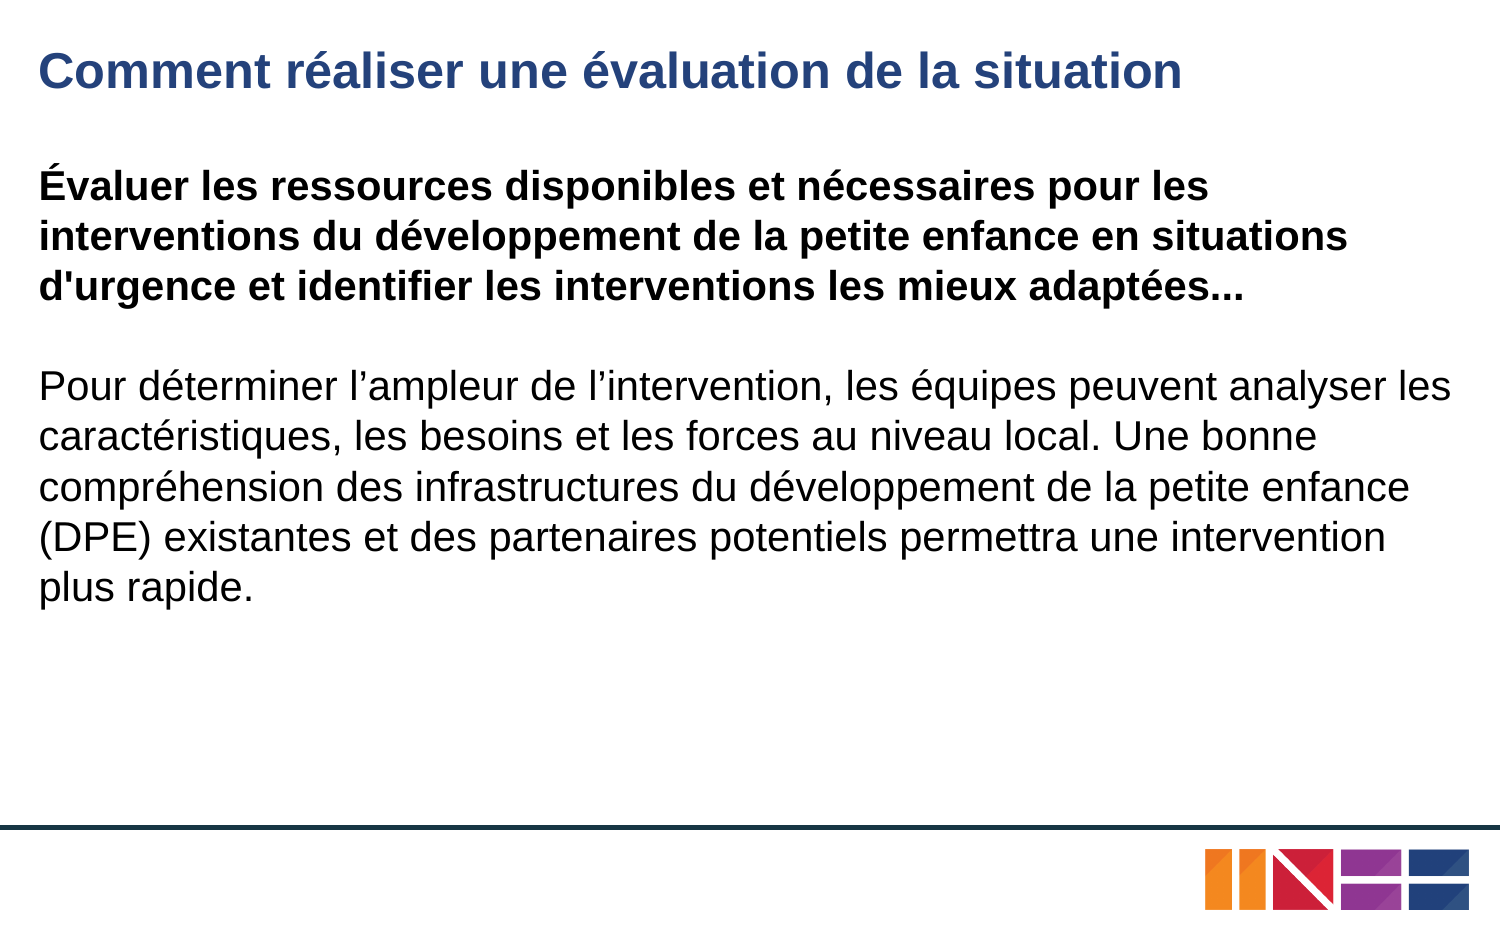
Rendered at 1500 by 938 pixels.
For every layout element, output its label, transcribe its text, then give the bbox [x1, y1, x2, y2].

list Évaluer les ressources disponibles et nécessaires pour les interventions du développement de la petite enfance en situations d'urgence et identifier les interventions les mieux adaptées... Pour déterminer l’ampleur de l’intervention, les équipes peuvent analyser les caractéristiques, les besoins et les forces au niveau local. Une bonne compréhension des infrastructures du développement de la petite enfance (DPE) existantes et des partenaires potentiels permettra une intervention plus rapide. [23, 143, 1479, 779]
picture [1205, 849, 1469, 910]
title Comment réaliser une évaluation de la situation [23, 23, 1468, 121]
